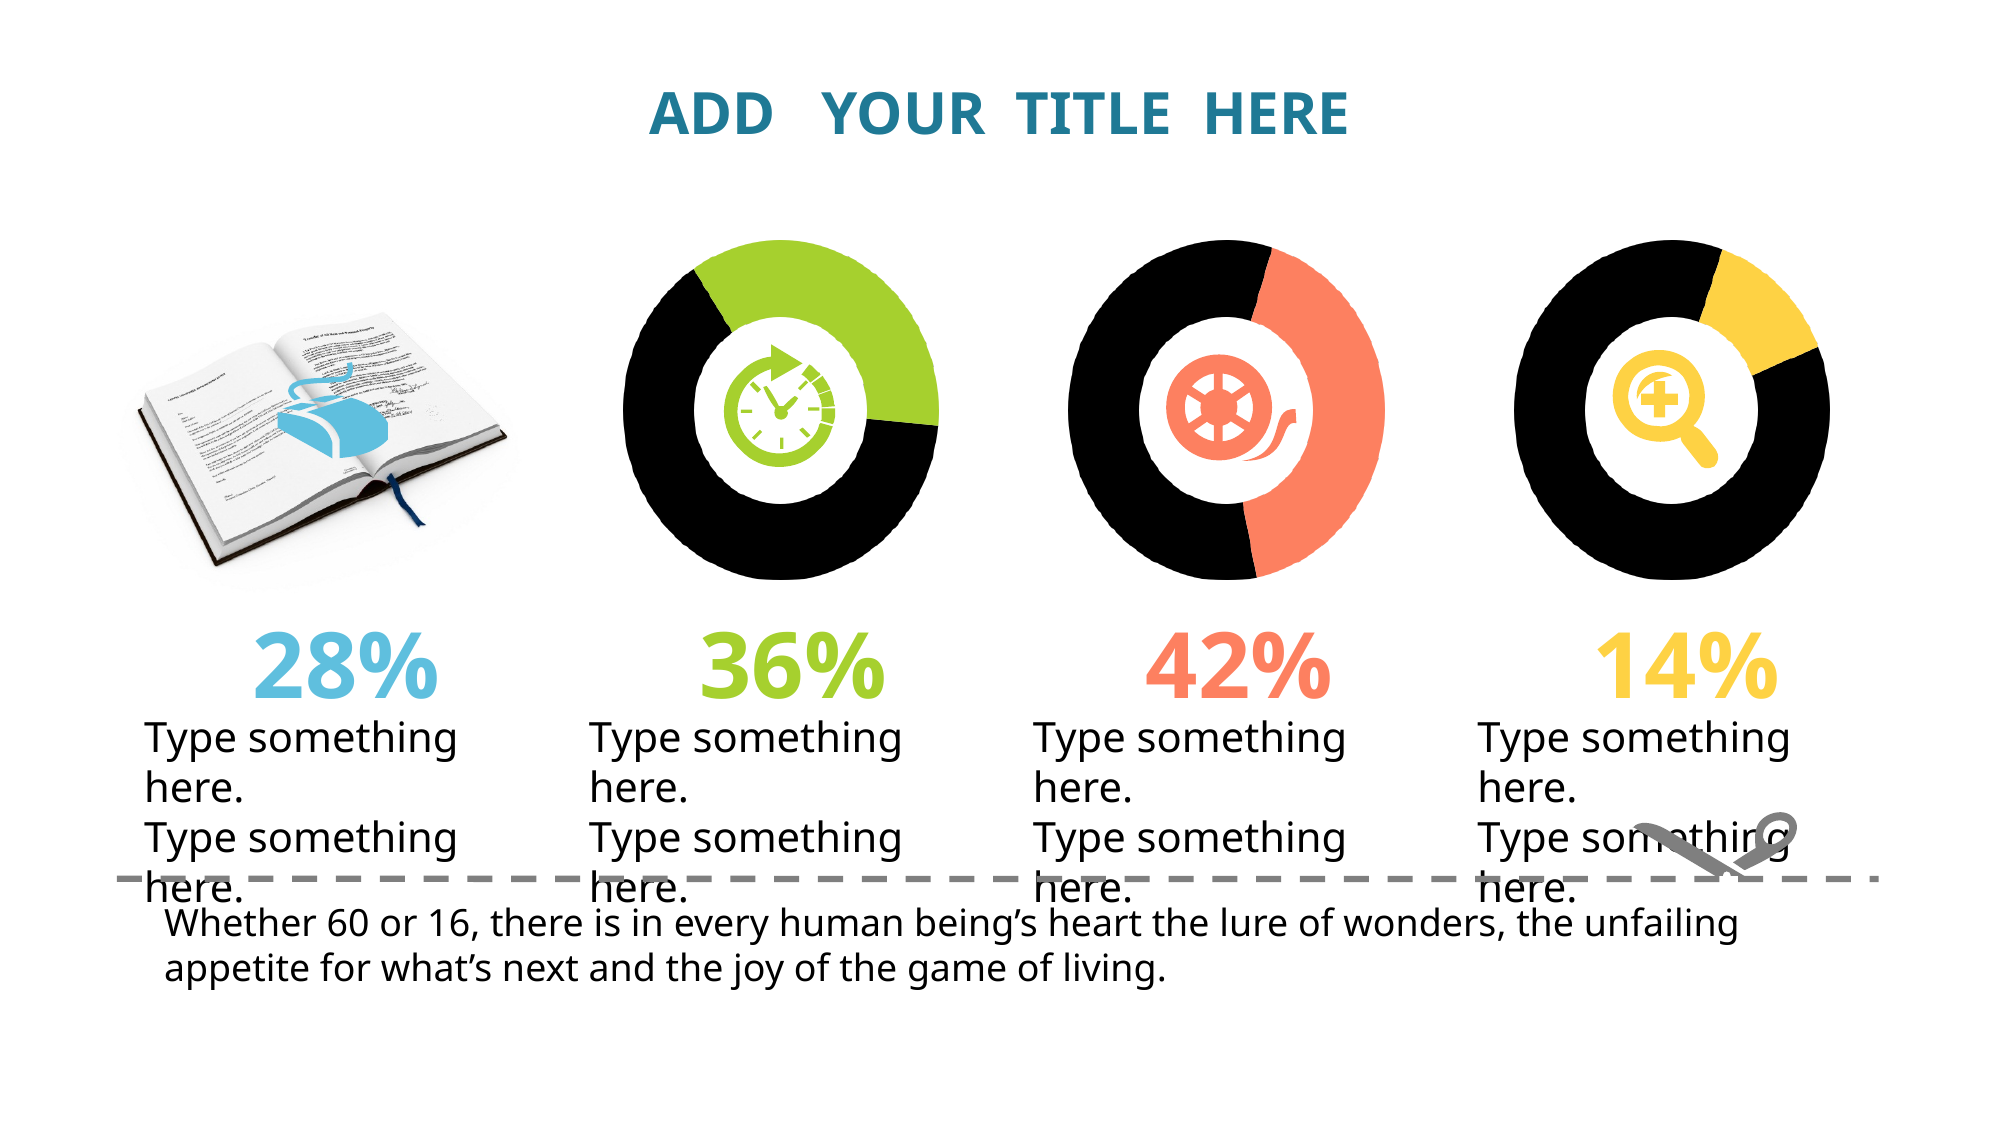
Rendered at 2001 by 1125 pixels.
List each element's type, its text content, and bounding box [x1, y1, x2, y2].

picture [47, 155, 1951, 698]
text_box Type something here. Type something here. [573, 703, 981, 891]
text_box 42% [1131, 605, 1349, 703]
text_box ADD YOUR TITLE HERE [496, 68, 1504, 154]
text_box Type something here. Type something here. [129, 705, 536, 919]
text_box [1679, 757, 1751, 924]
text_box Type something here. Type something here. [1462, 703, 1870, 891]
text_box 14% [1577, 605, 1796, 703]
text_box Whether 60 or 16, there is in every human being’s heart the lure of wonders, the unfailing appetite for what’s next and the joy of the game of living. [149, 891, 1891, 997]
text_box 36% [684, 605, 902, 703]
text_box Type something here. Type something here. [1018, 703, 1425, 891]
